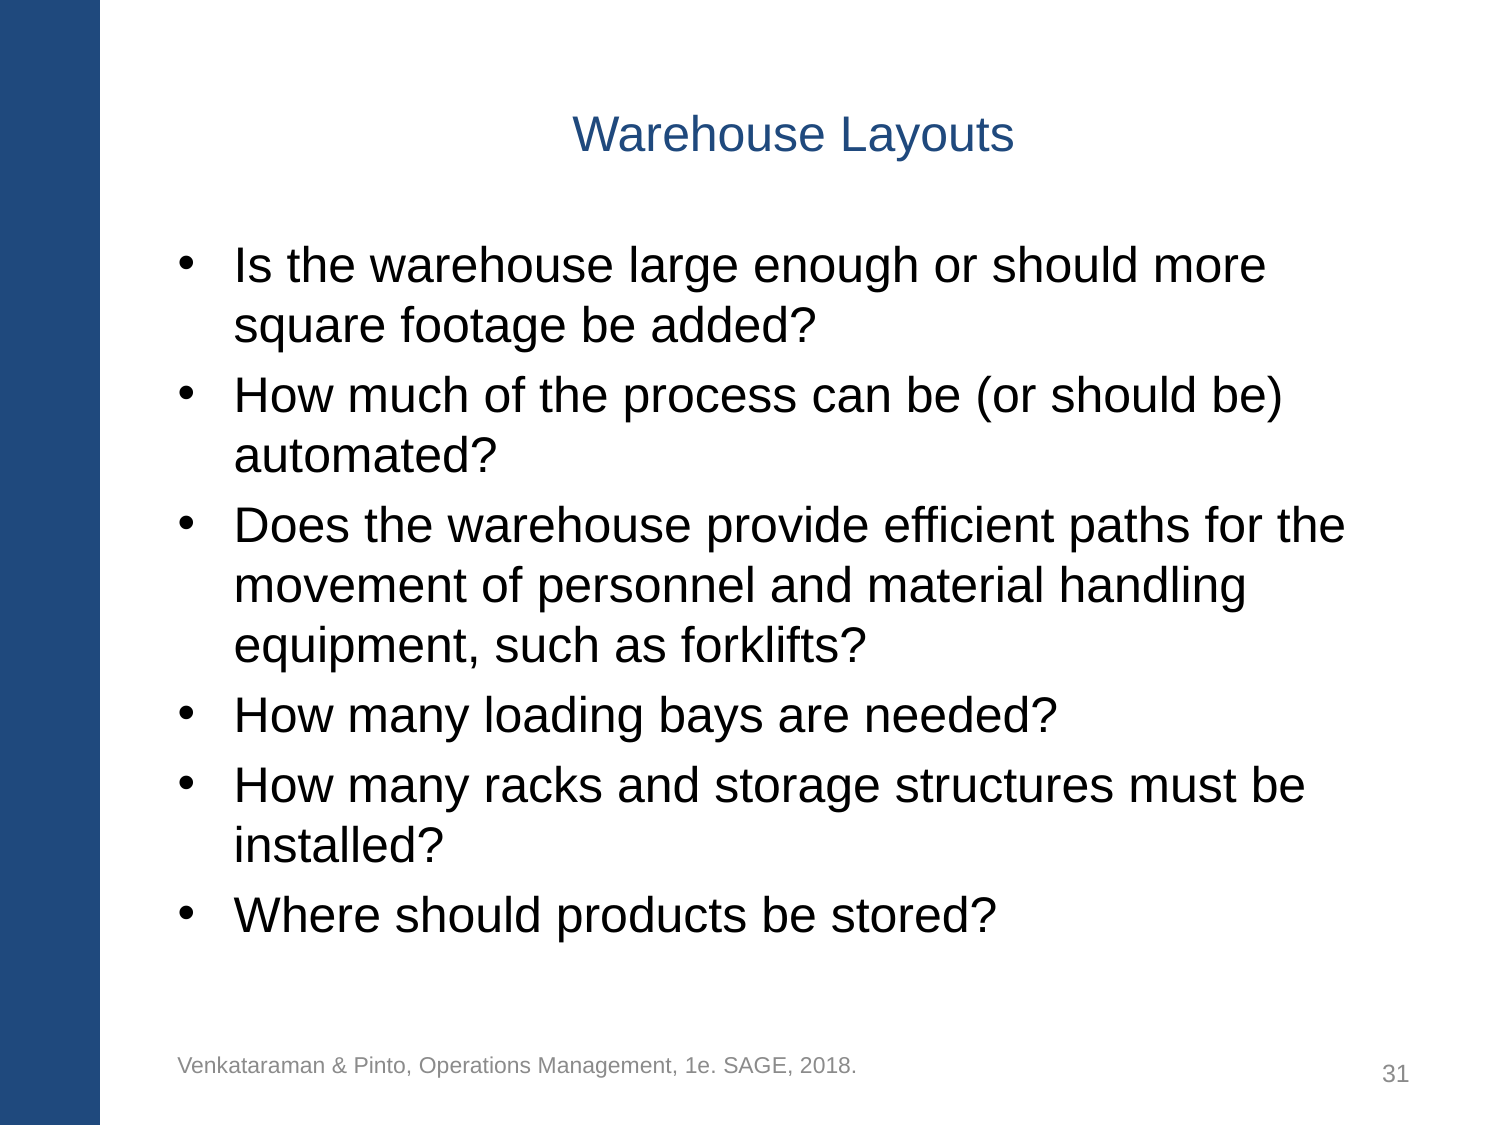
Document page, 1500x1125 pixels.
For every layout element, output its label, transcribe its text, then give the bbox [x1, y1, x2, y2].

list Is the warehouse large enough or should more square footage be added? How much of the process can be (or should be) automated? Does the warehouse provide efficient paths for the movement of personnel and material handling equipment, such as forklifts? How many loading bays are needed? How many racks and storage structures must be installed? Where should products be stored? [162, 224, 1425, 1013]
title Warehouse Layouts [162, 37, 1425, 224]
footer Venkataraman & Pinto, Operations Management, 1e. SAGE, 2018. [162, 1042, 1313, 1103]
slide_number 31 [1350, 1042, 1425, 1103]
